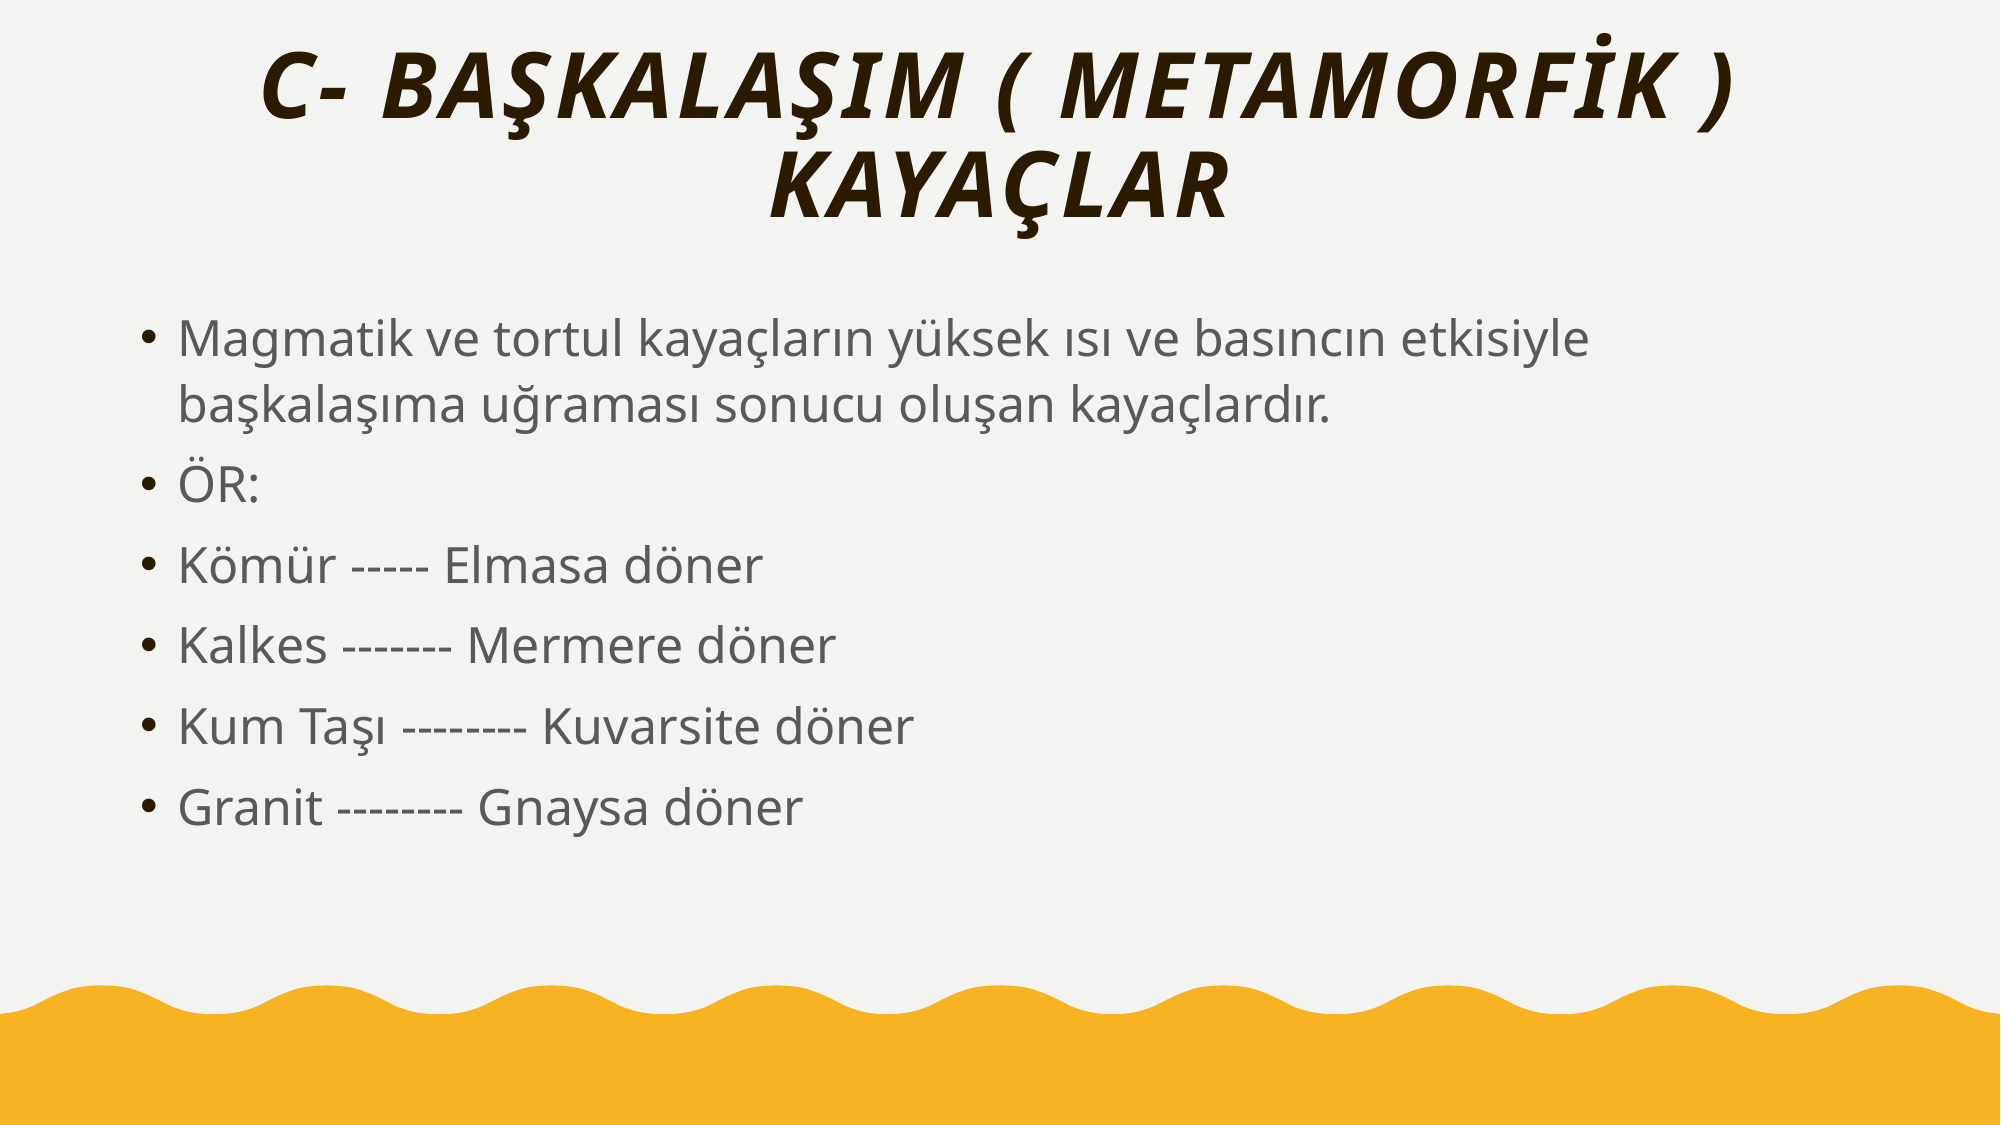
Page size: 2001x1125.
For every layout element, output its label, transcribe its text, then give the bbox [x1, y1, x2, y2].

text_box [0, 0, 2000, 1013]
text_box [0, 984, 2000, 1125]
list Magmatik ve tortul kayaçların yüksek ısı ve basıncın etkisiyle başkalaşıma uğraması sonucu oluşan kayaçlardır. ÖR: Kömür ----- Elmasa döner Kalkes ------- Mermere döner Kum Taşı -------- Kuvarsite döner Granit -------- Gnaysa döner [125, 292, 1875, 858]
title C- Başkalaşım ( metamorfik ) kayaçlar [125, 62, 1875, 246]
